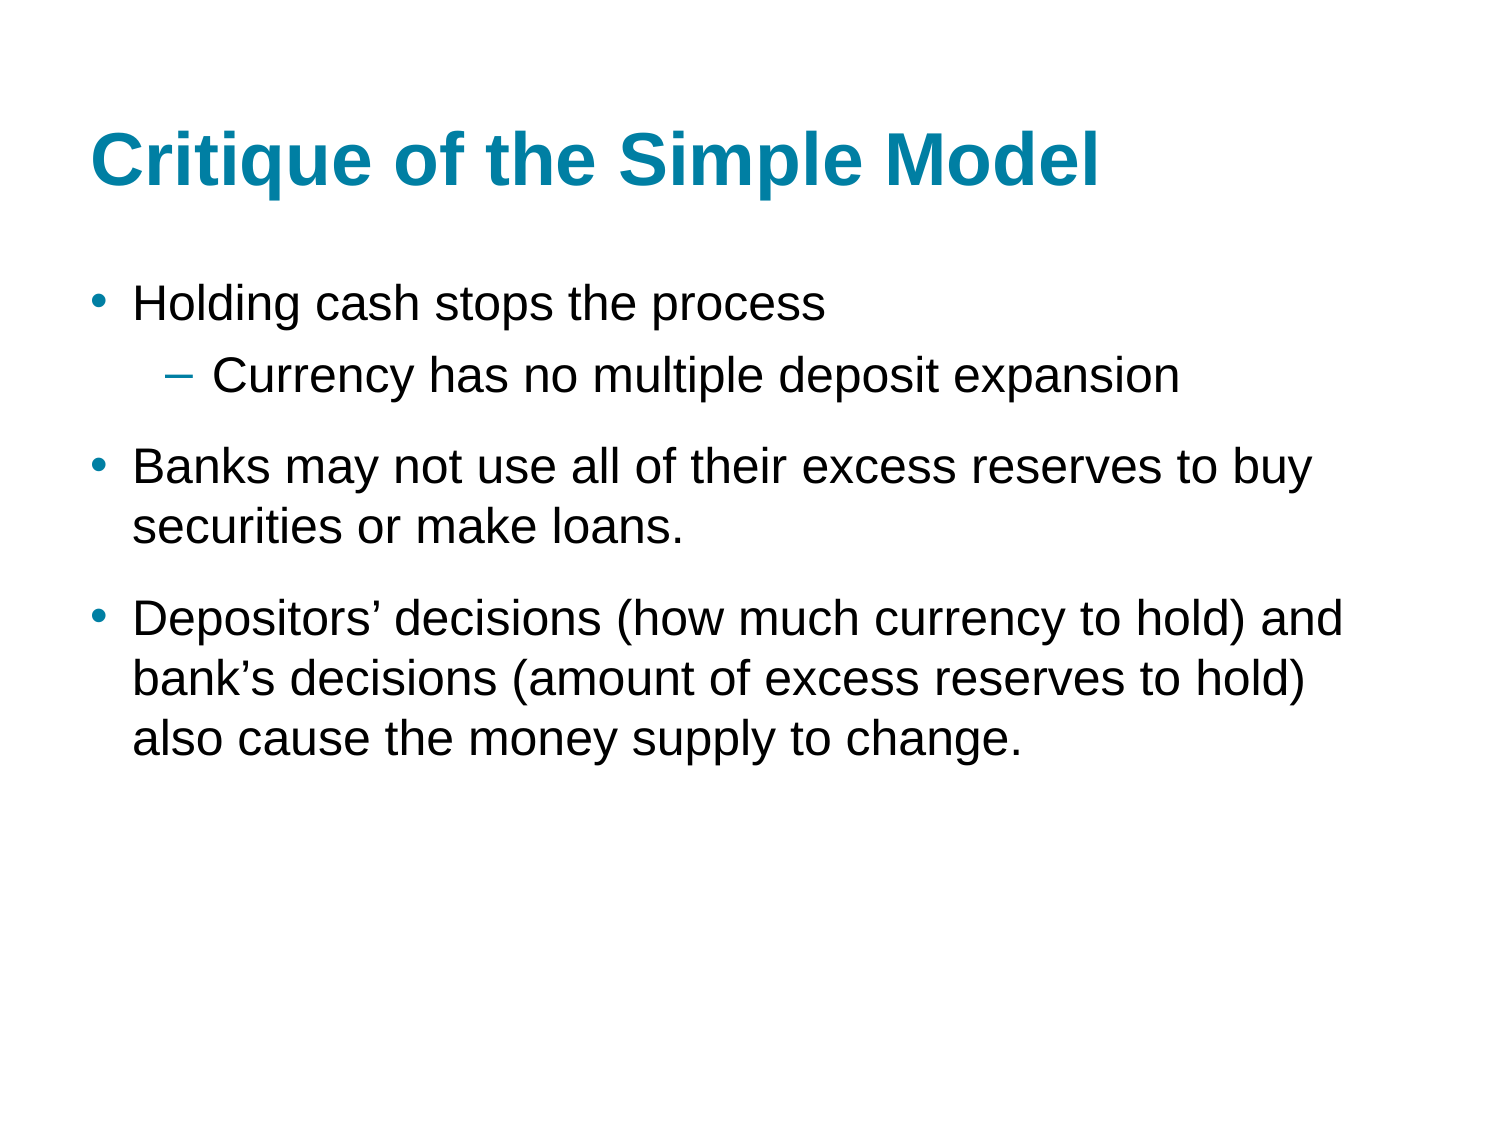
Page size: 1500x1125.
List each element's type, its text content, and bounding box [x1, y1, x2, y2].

title Critique of the Simple Model [75, 35, 1425, 216]
list Holding cash stops the process Currency has no multiple deposit expansion Banks may not use all of their excess reserves to buy securities or make loans. Depositors’ decisions (how much currency to hold) and bank’s decisions (amount of excess reserves to hold) also cause the money supply to change. [75, 255, 1426, 1021]
